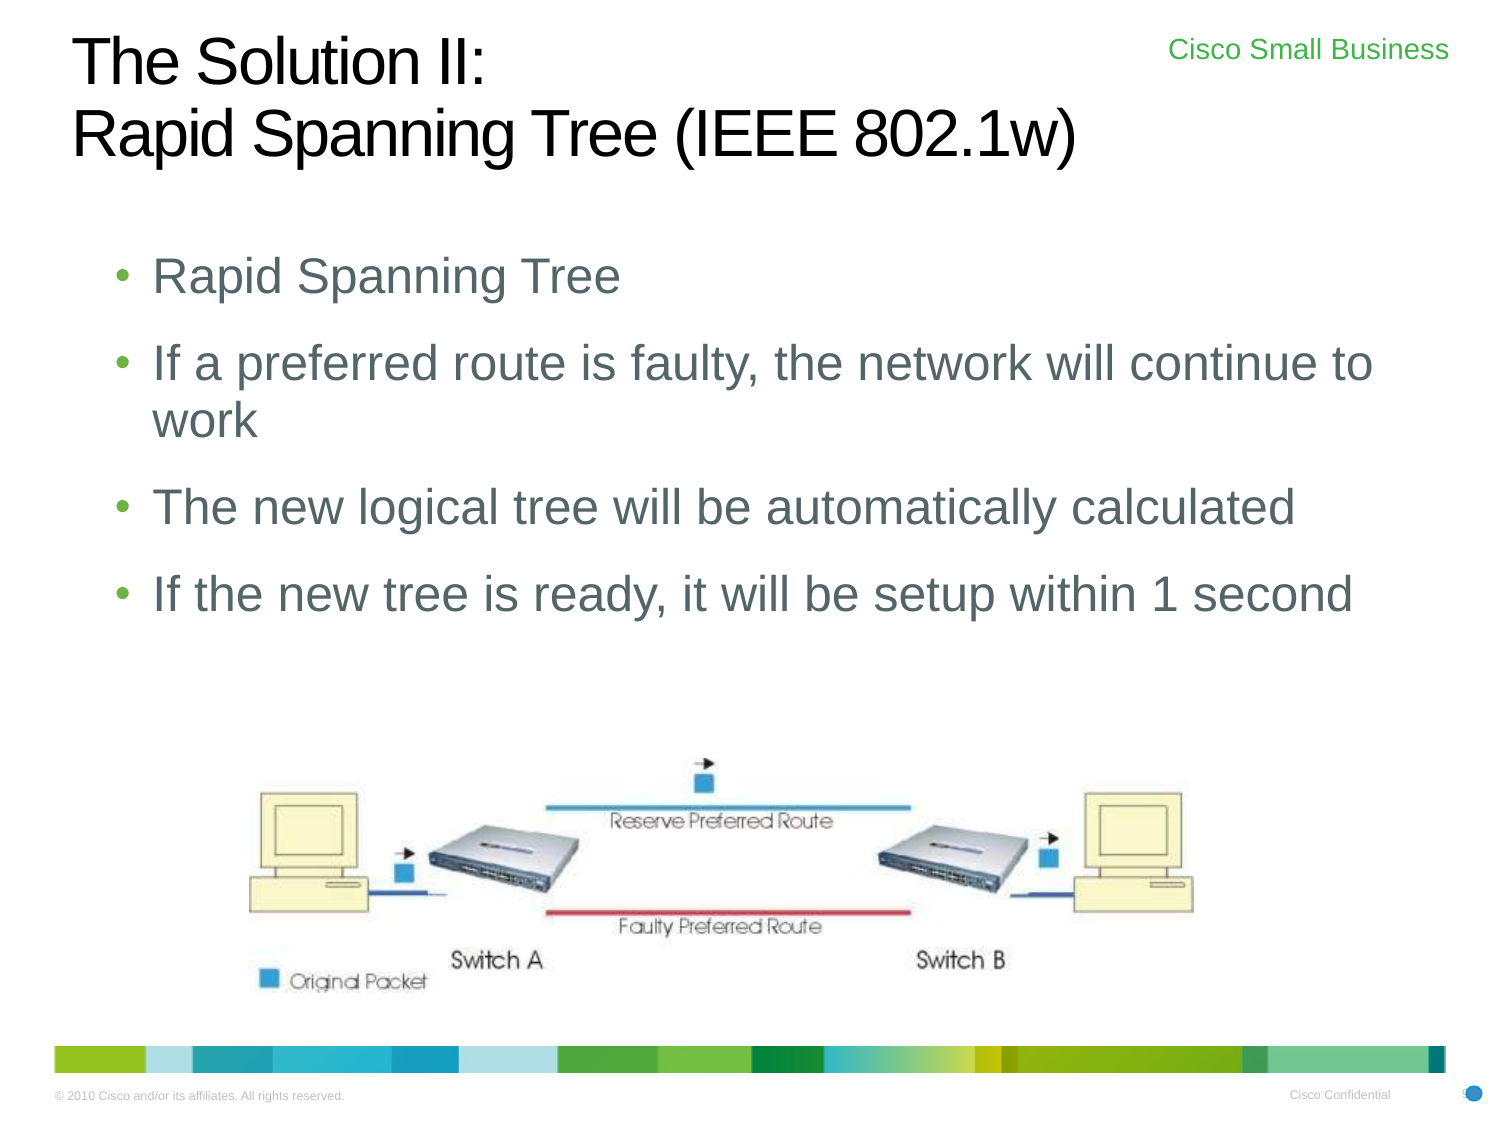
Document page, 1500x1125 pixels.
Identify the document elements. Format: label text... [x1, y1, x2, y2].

title The Solution II: Rapid Spanning Tree (IEEE 802.1w) [57, 41, 1500, 179]
text_box [1466, 1086, 1482, 1101]
list Rapid Spanning Tree If a preferred route is faulty, the network will continue to work The new logical tree will be automatically calculated If the new tree is ready, it will be setup within 1 second [99, 240, 1403, 827]
picture [249, 758, 1195, 993]
picture [54, 1046, 1446, 1073]
